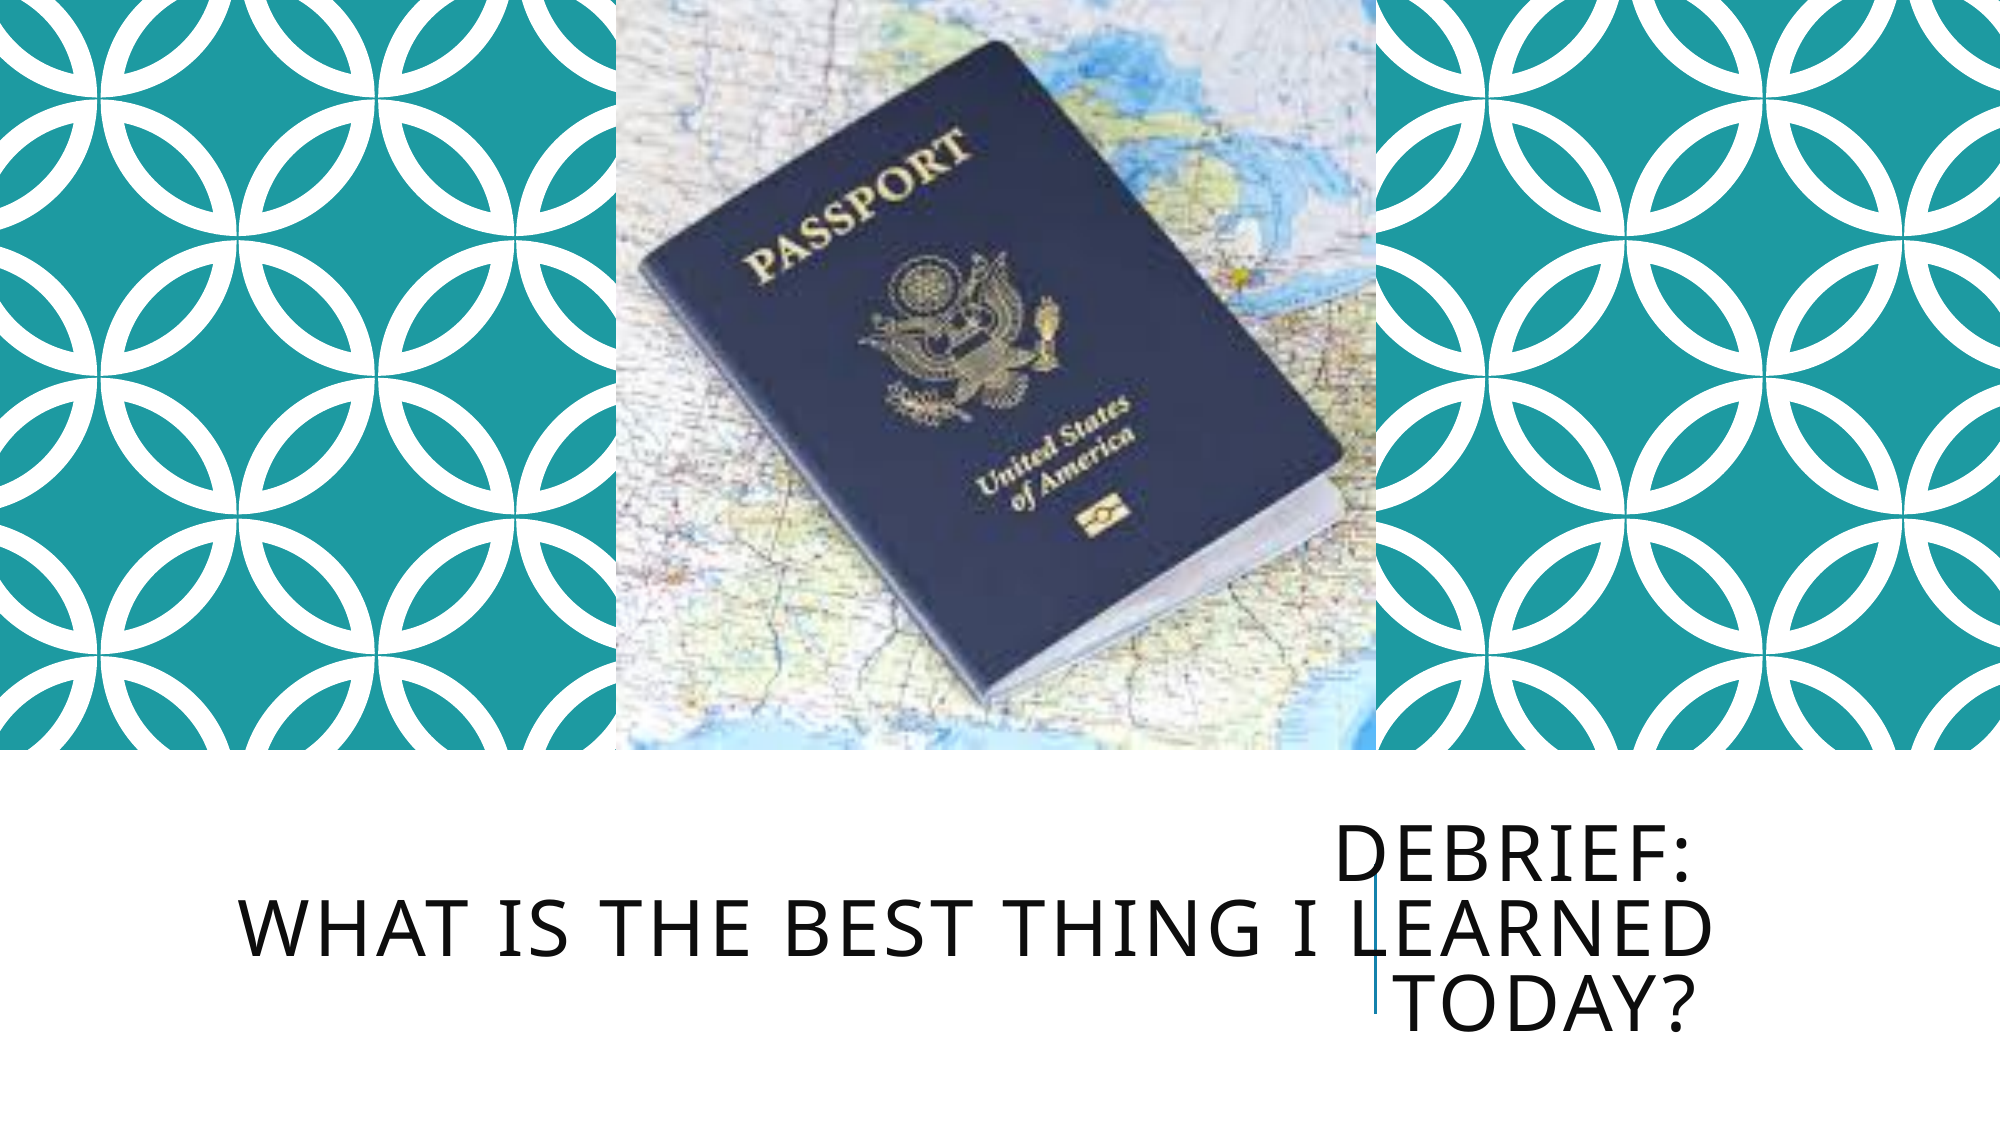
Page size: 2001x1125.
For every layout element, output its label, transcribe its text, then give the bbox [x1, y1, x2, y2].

title Debrief: What is the best thing I learned today? [75, 813, 1737, 1054]
picture [615, 0, 1376, 751]
